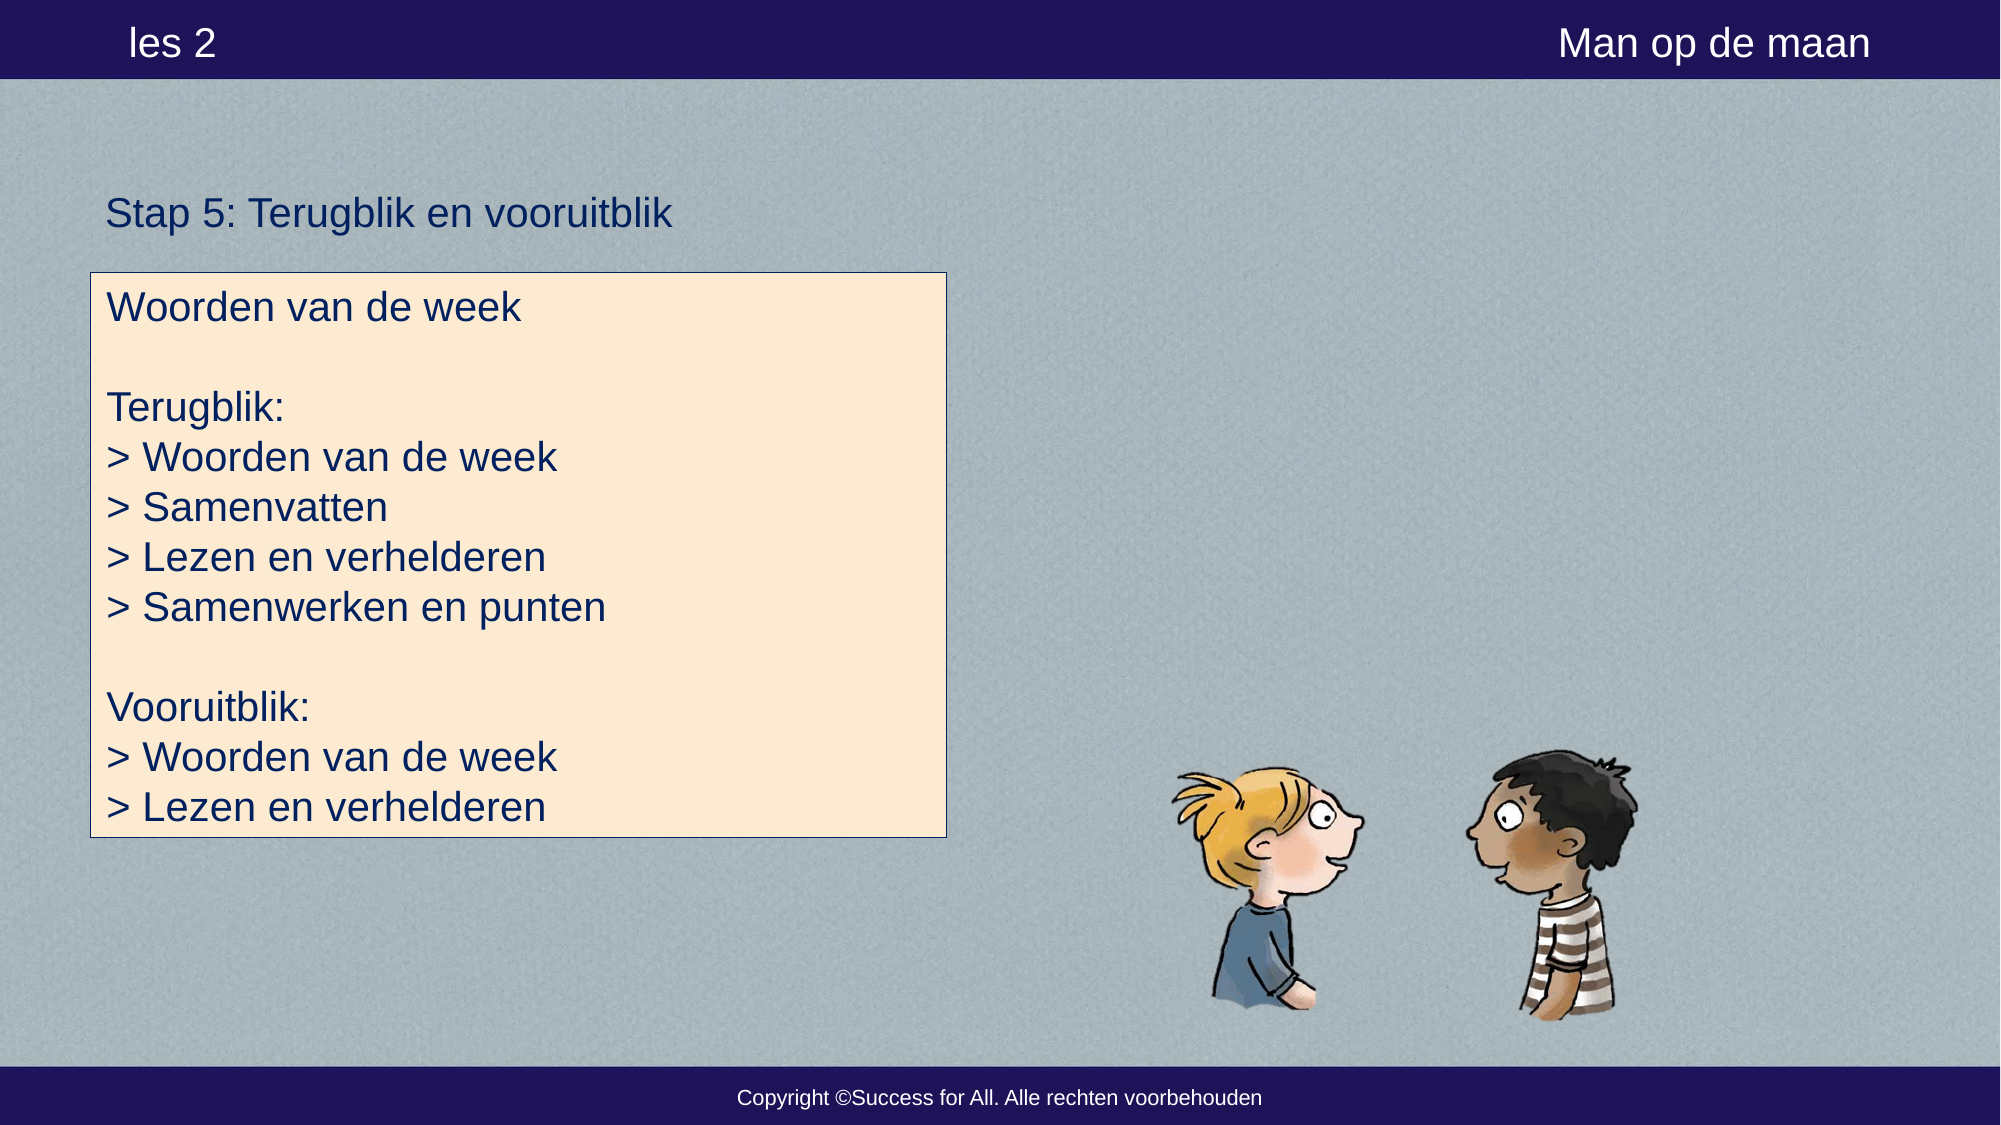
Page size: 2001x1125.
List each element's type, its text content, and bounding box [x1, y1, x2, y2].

text_box Stap 5: Terugblik en vooruitblik [90, 178, 883, 244]
picture [0, 0, 2001, 1125]
text_box Woorden van de week Terugblik: > Woorden van de week > Samenvatten > Lezen en verhelderen > Samenwerken en punten Vooruitblik: > Woorden van de week > Lezen en verhelderen [90, 272, 947, 838]
text_box les 2 [114, 8, 354, 73]
text_box Man op de maan [999, 8, 1886, 73]
text_box Copyright ©Success for All. Alle rechten voorbehouden [0, 1076, 2000, 1125]
